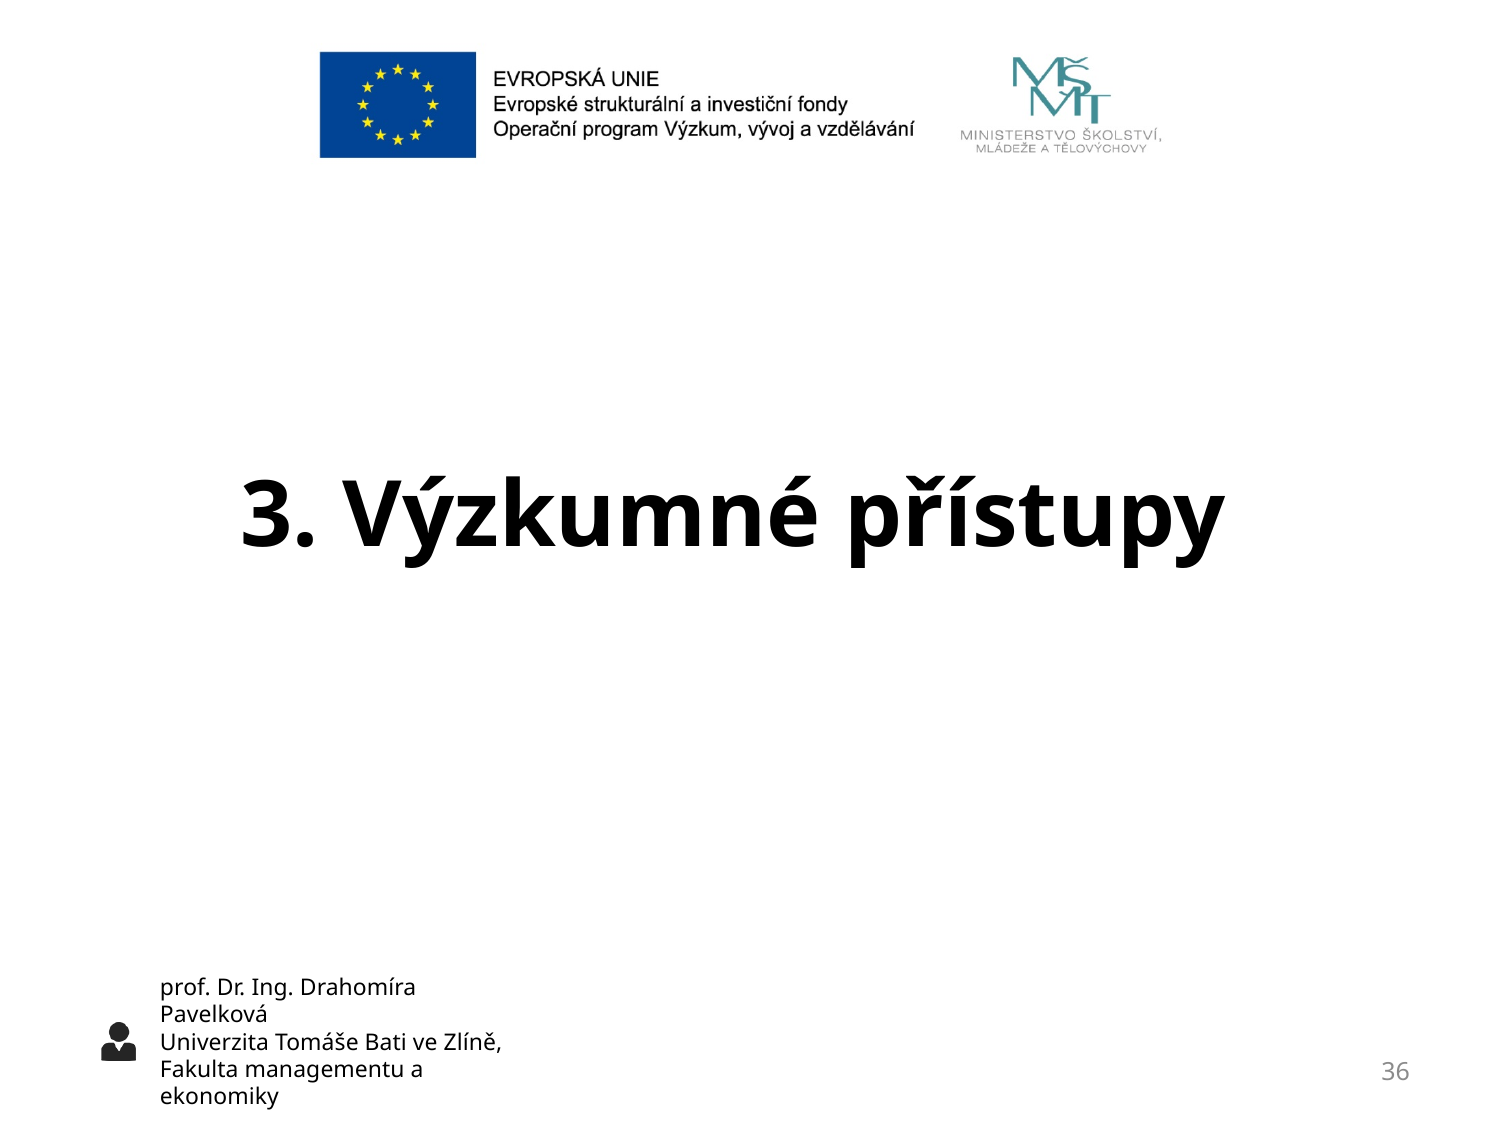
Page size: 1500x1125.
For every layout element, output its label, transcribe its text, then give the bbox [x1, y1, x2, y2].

title 3. Výzkumné přístupy [101, 385, 1366, 634]
picture [267, 0, 1213, 210]
slide_number 36 [1074, 1042, 1425, 1103]
picture [101, 1021, 136, 1062]
footer prof. Dr. Ing. Drahomíra Pavelková Univerzita Tomáše Bati ve Zlíně, Fakulta managementu a ekonomiky [145, 999, 526, 1083]
